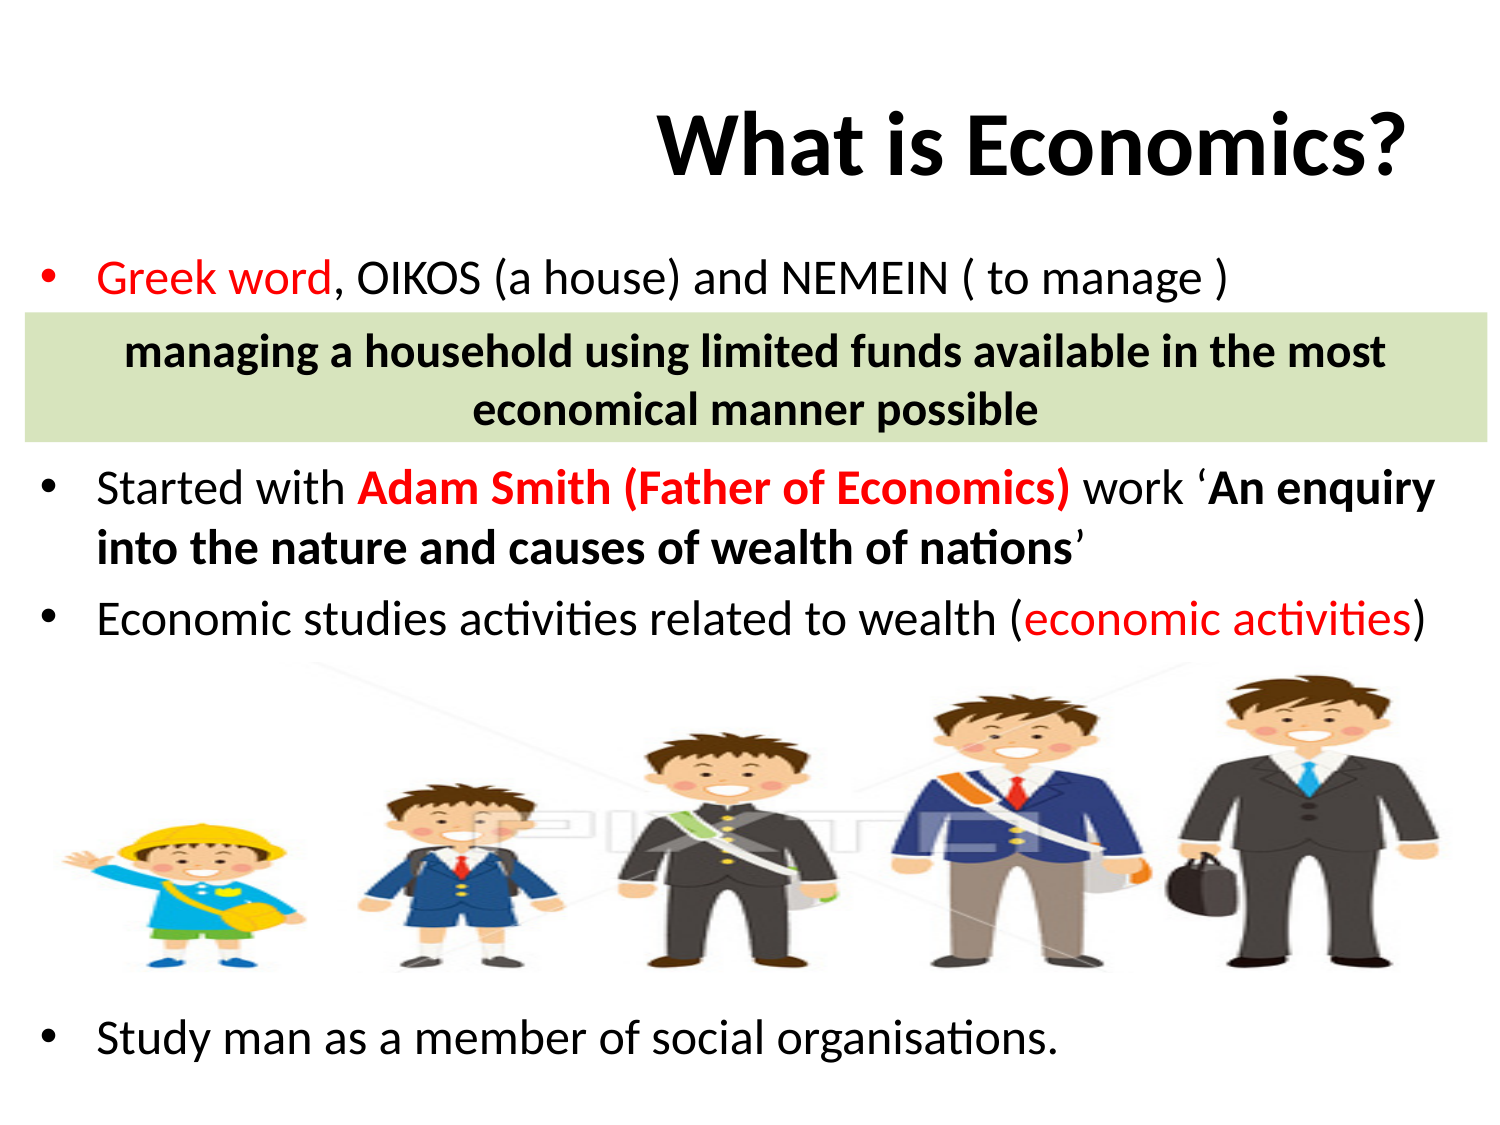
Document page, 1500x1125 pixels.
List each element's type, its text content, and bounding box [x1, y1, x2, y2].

title What is Economics? [75, 45, 1425, 233]
text_box managing a household using limited funds available in the most economical manner possible [24, 312, 1488, 443]
list Greek word, OIKOS (a house) and NEMEIN ( to manage ) Started with Adam Smith (Father of Economics) work ‘An enquiry into the nature and causes of wealth of nations’ Economic studies activities related to wealth (economic activities) Study man as a member of social organisations. [24, 237, 1475, 312]
picture [52, 662, 1455, 973]
list Greek word, OIKOS (a house) and NEMEIN ( to manage ) Started with Adam Smith (Father of Economics) work ‘An enquiry into the nature and causes of wealth of nations’ Economic studies activities related to wealth (economic activities) Study man as a member of social organisations. [24, 443, 1475, 1125]
